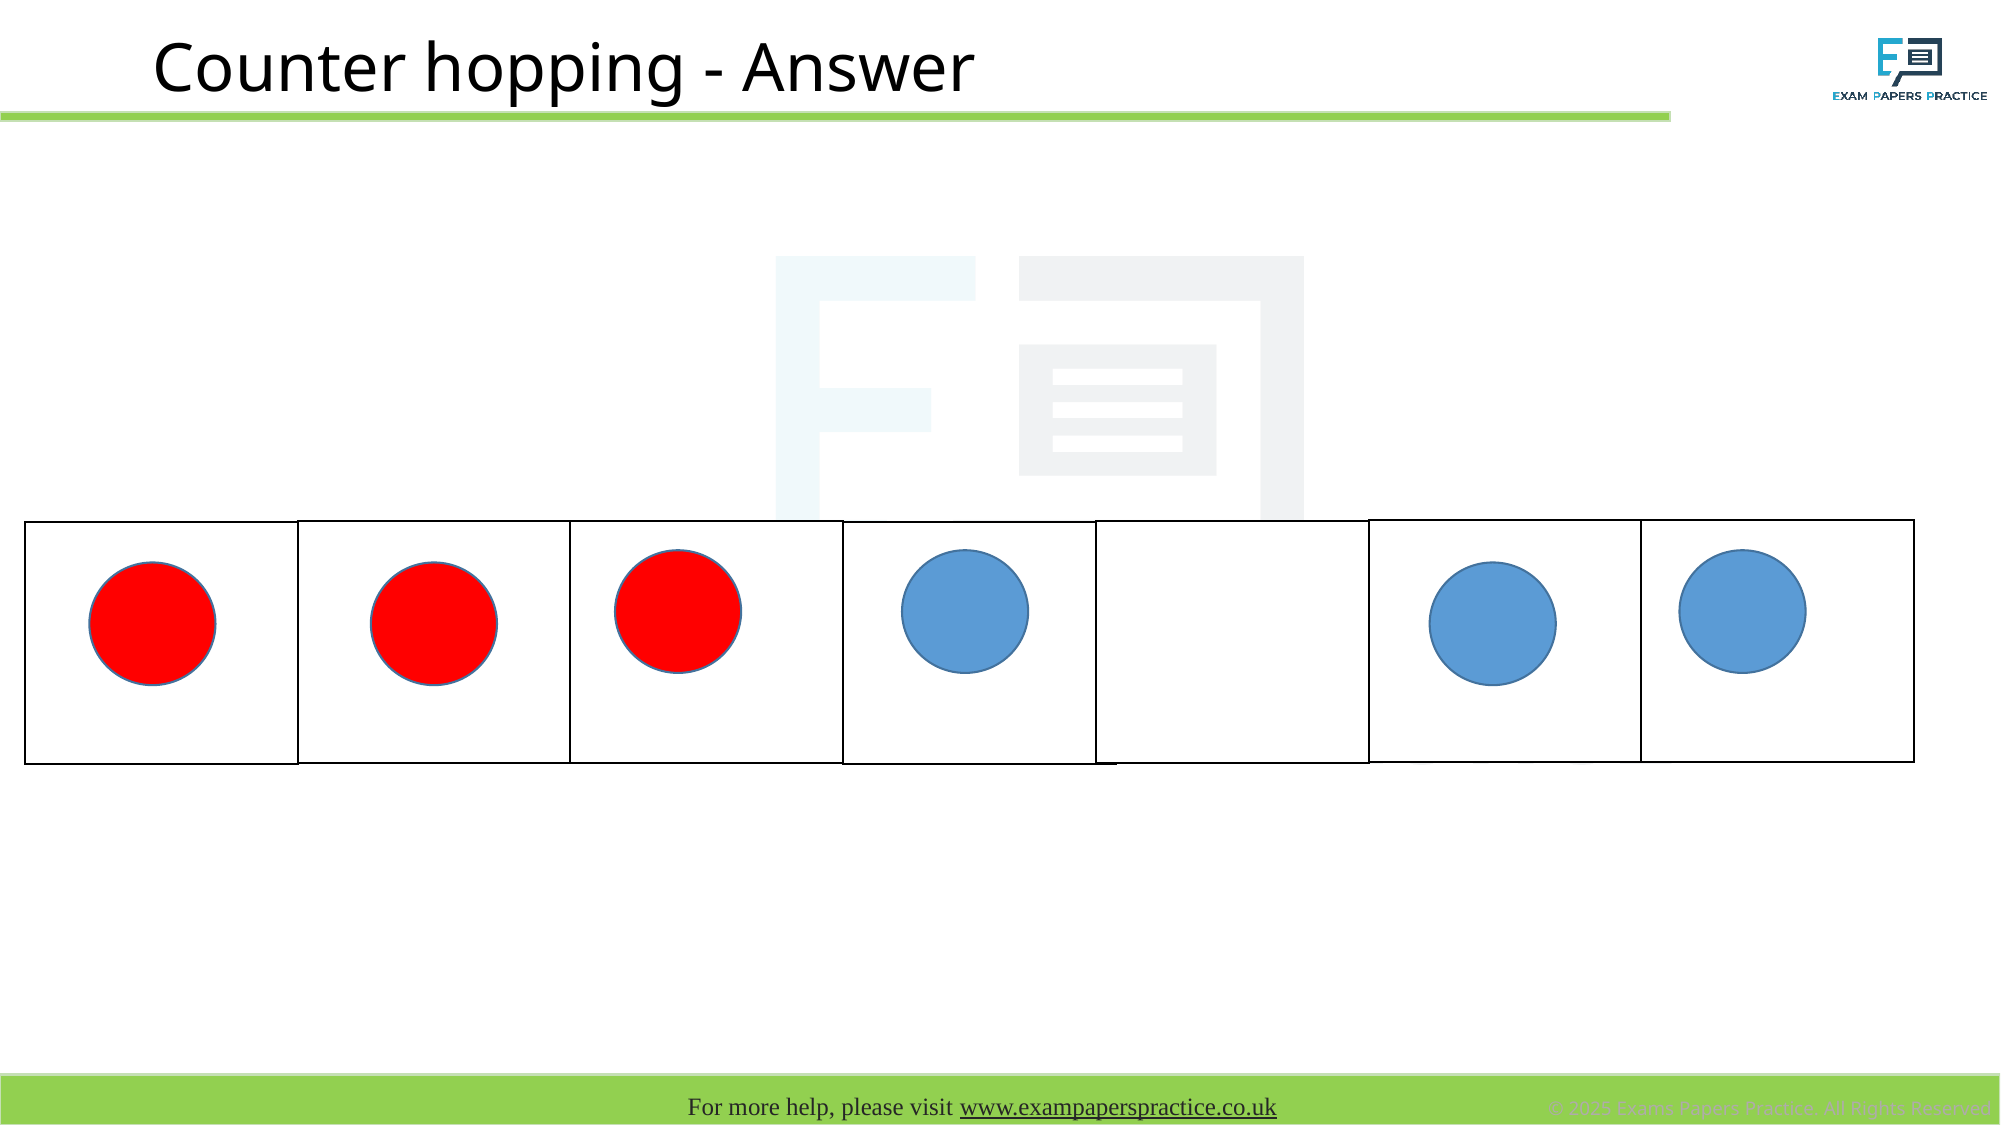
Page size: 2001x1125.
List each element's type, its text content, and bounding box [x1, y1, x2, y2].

text_box [900, 549, 1030, 674]
text_box [1640, 519, 1915, 763]
text_box [1428, 561, 1557, 687]
text_box [88, 561, 217, 687]
title Counter hopping - Answer [137, 65, 1863, 75]
text_box [297, 520, 569, 764]
text_box [1368, 519, 1640, 763]
text_box [569, 520, 844, 764]
text_box [24, 521, 299, 765]
text_box [1678, 549, 1807, 674]
text_box [1095, 520, 1370, 764]
text_box [842, 521, 1117, 765]
text_box [613, 549, 743, 674]
text_box [369, 561, 499, 687]
